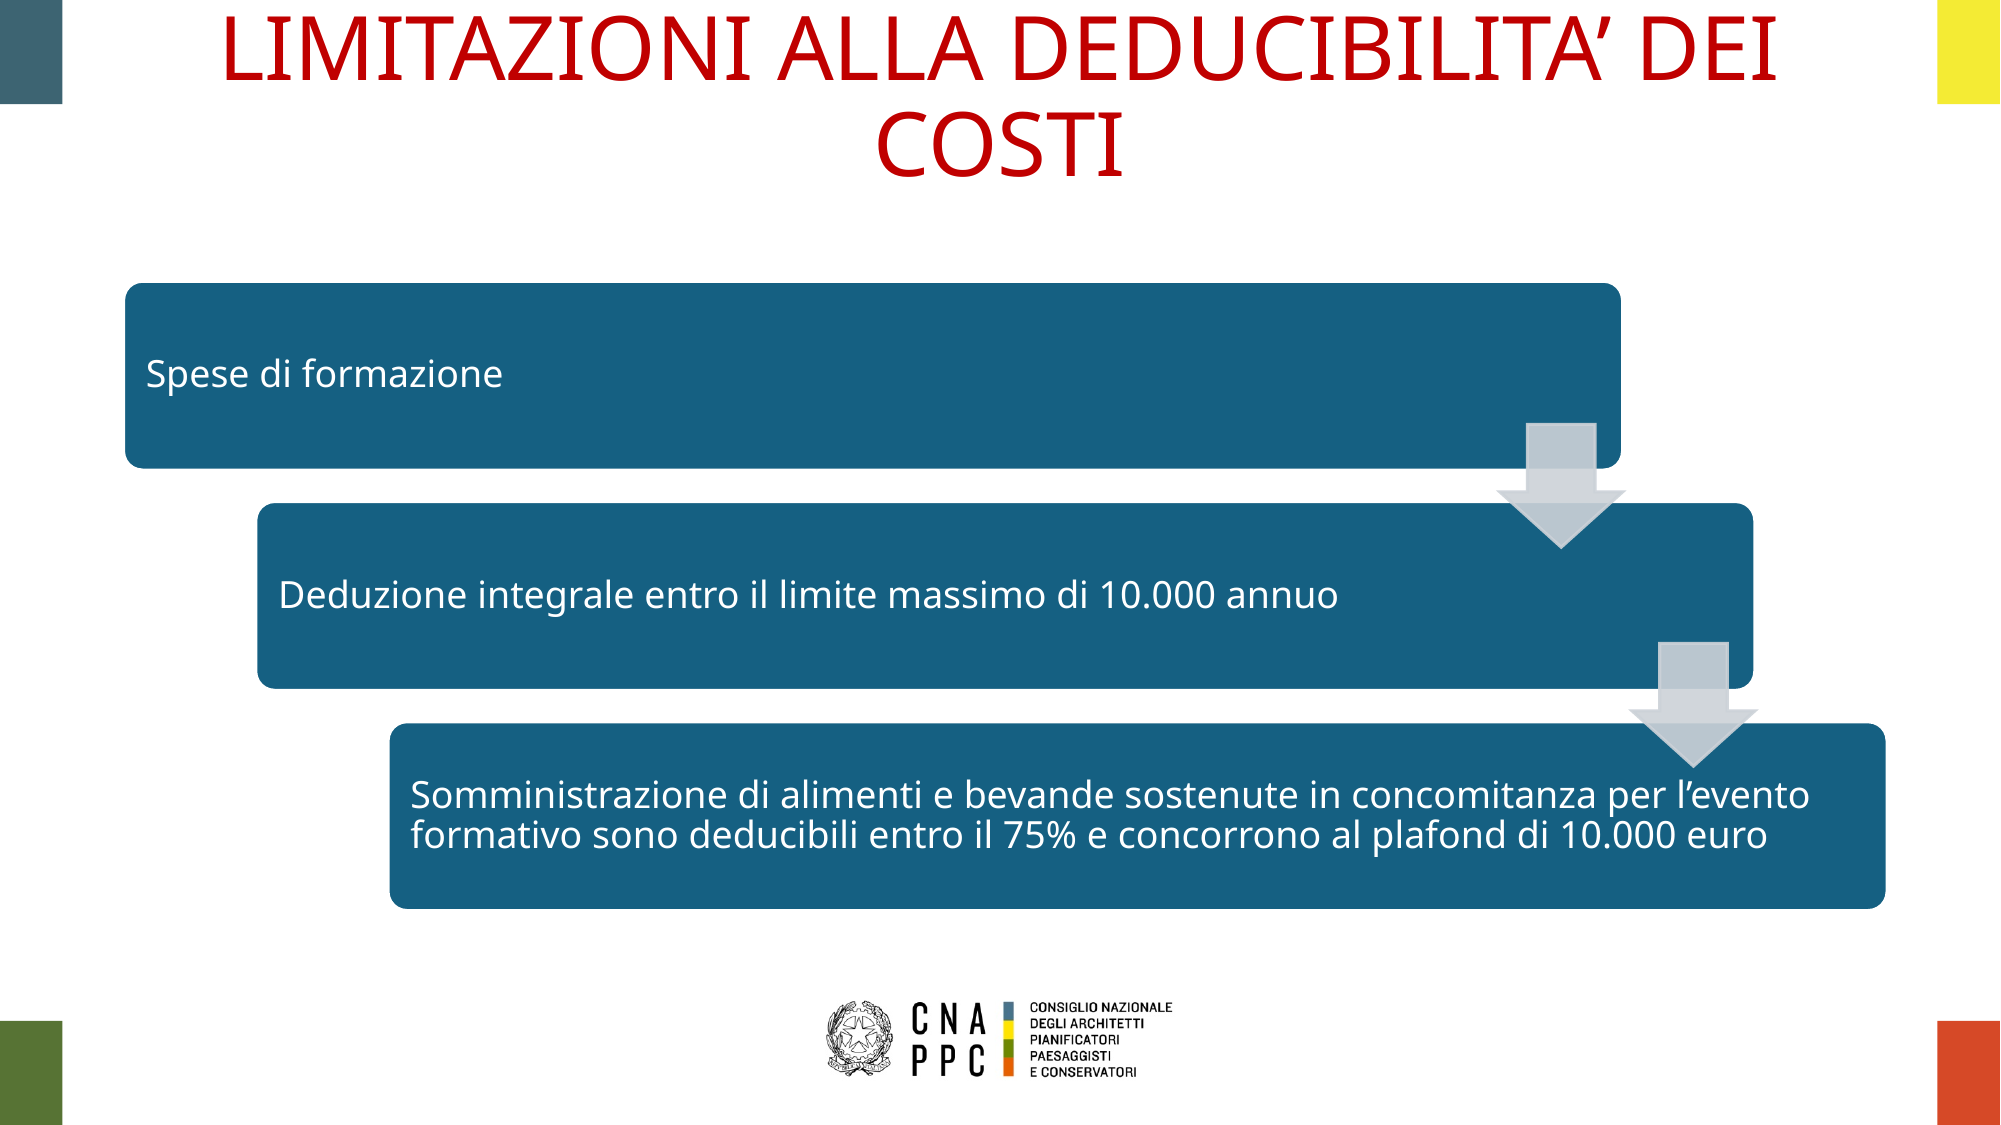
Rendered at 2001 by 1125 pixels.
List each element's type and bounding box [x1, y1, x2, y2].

text_box [0, 0, 2000, 1125]
